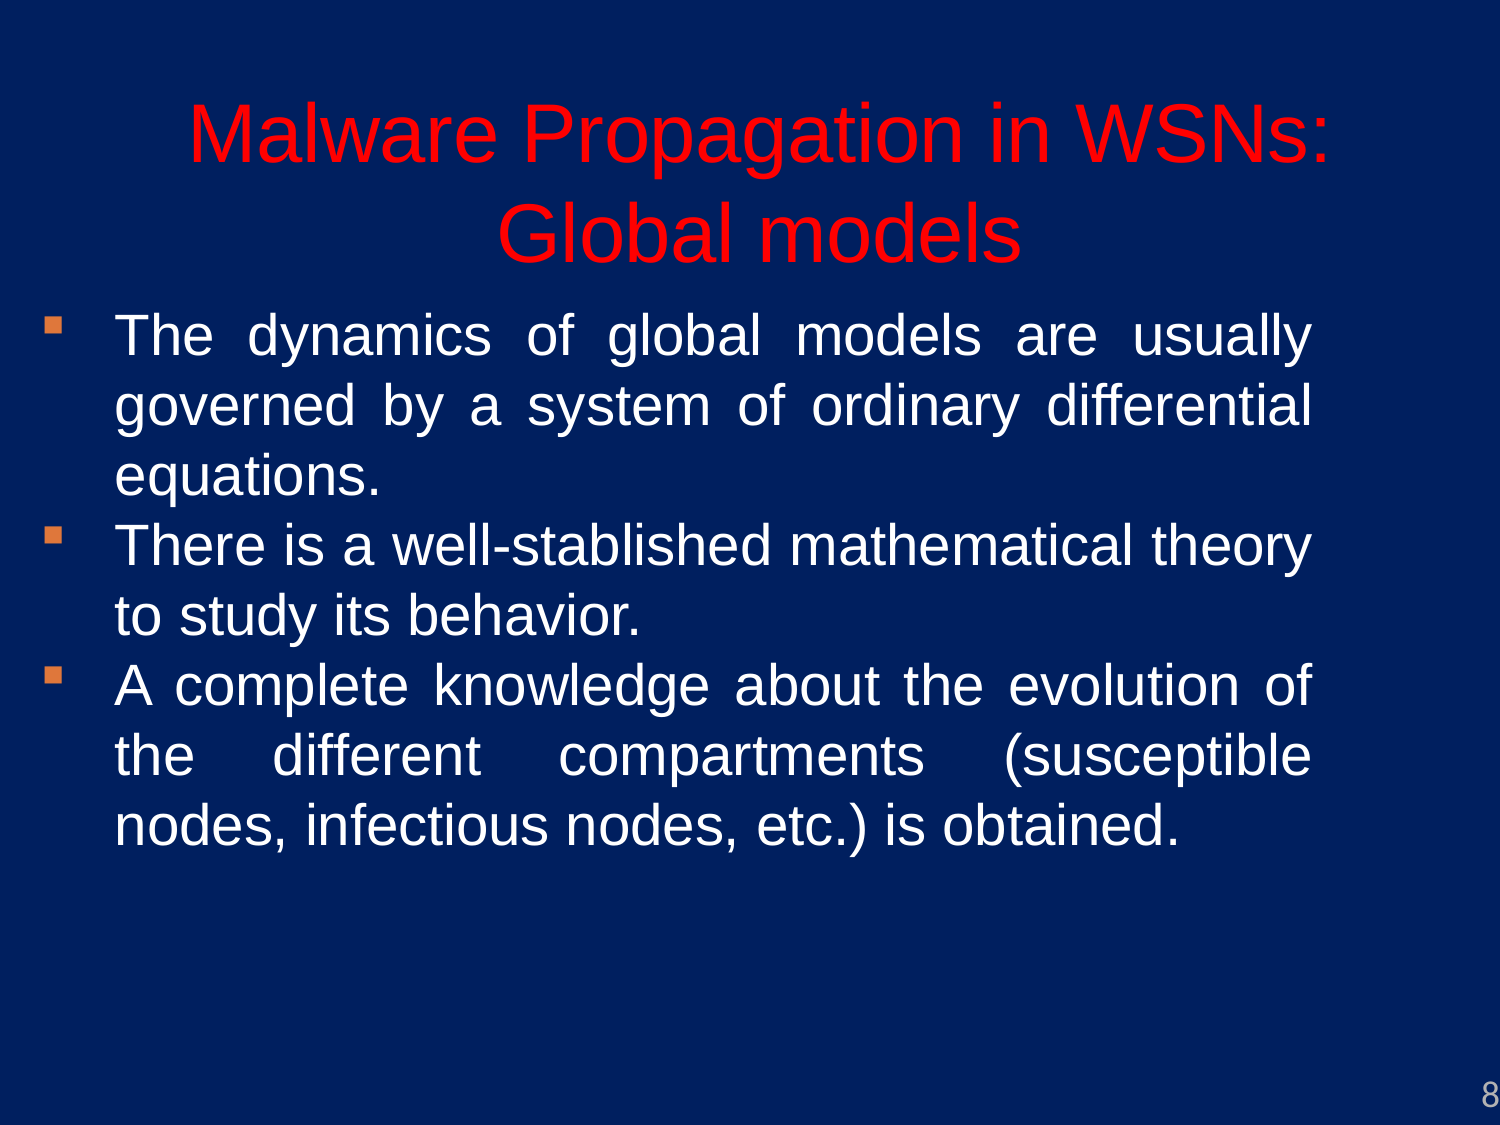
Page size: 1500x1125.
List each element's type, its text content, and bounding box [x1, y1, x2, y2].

title Malware Propagation in WSNs: Global models [44, 53, 1456, 279]
slide_number 8 [1437, 1069, 1500, 1125]
text_box The dynamics of global models are usually governed by a system of ordinary differential equations. There is a well-stablished mathematical theory to study its behavior. A complete knowledge about the evolution of the different compartments (susceptible nodes, infectious nodes, etc.) is obtained. [37, 297, 1313, 858]
